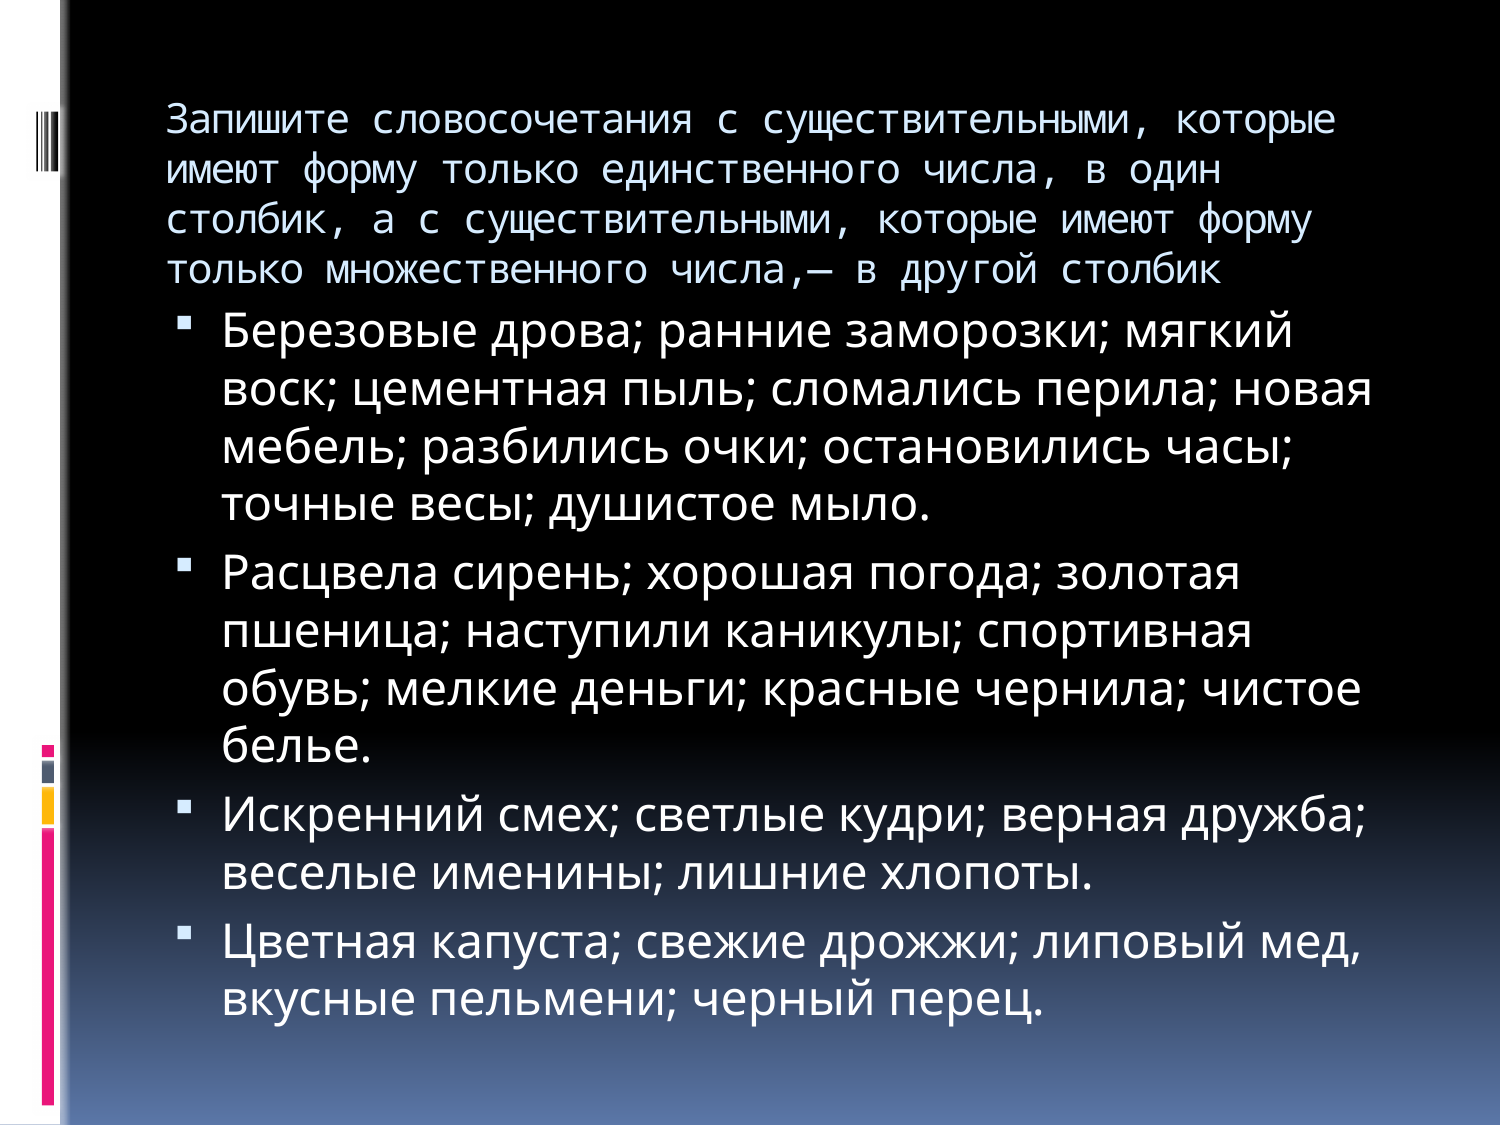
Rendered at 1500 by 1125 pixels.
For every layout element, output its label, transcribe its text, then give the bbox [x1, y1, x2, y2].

list Березовые дрова; ранние заморозки; мягкий воск; цементная пыль; сломались перила; новая мебель; разбились очки; остановились часы; точные весы; душистое мыло. Расцвела сирень; хорошая погода; золотая пшеница; наступили каникулы; спортивная обувь; мелкие деньги; красные чернила; чистое белье. Искренний смех; светлые кудри; верная дружба; веселые именины; лишние хлопоты. Цветная капуста; свежие дрожжи; липовый мед, вкусные пельмени; черный перец. [150, 292, 1425, 1043]
title Запишите словосочетания с существительными, которые имеют форму только единственного числа, в один столбик, а с существительными, которые имеют форму только множественного числа,— в другой столбик [150, 83, 1425, 234]
